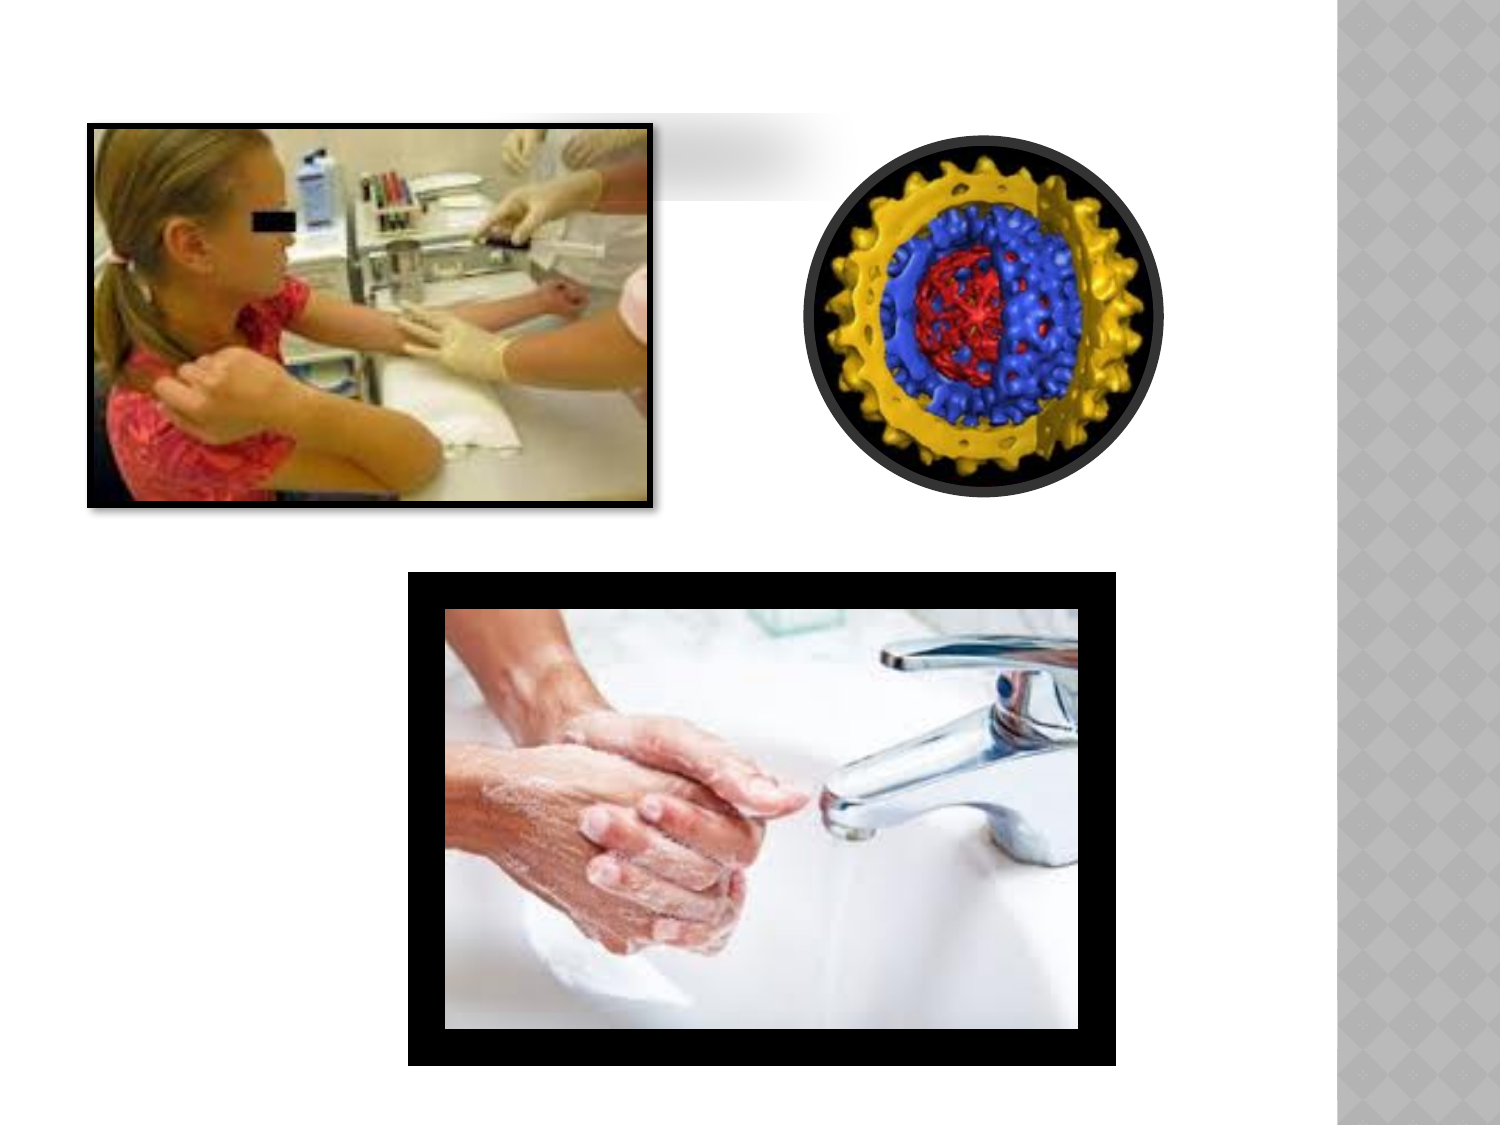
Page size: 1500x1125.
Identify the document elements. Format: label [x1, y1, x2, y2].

picture [444, 608, 1079, 1030]
picture [808, 140, 1159, 493]
picture [93, 128, 648, 502]
